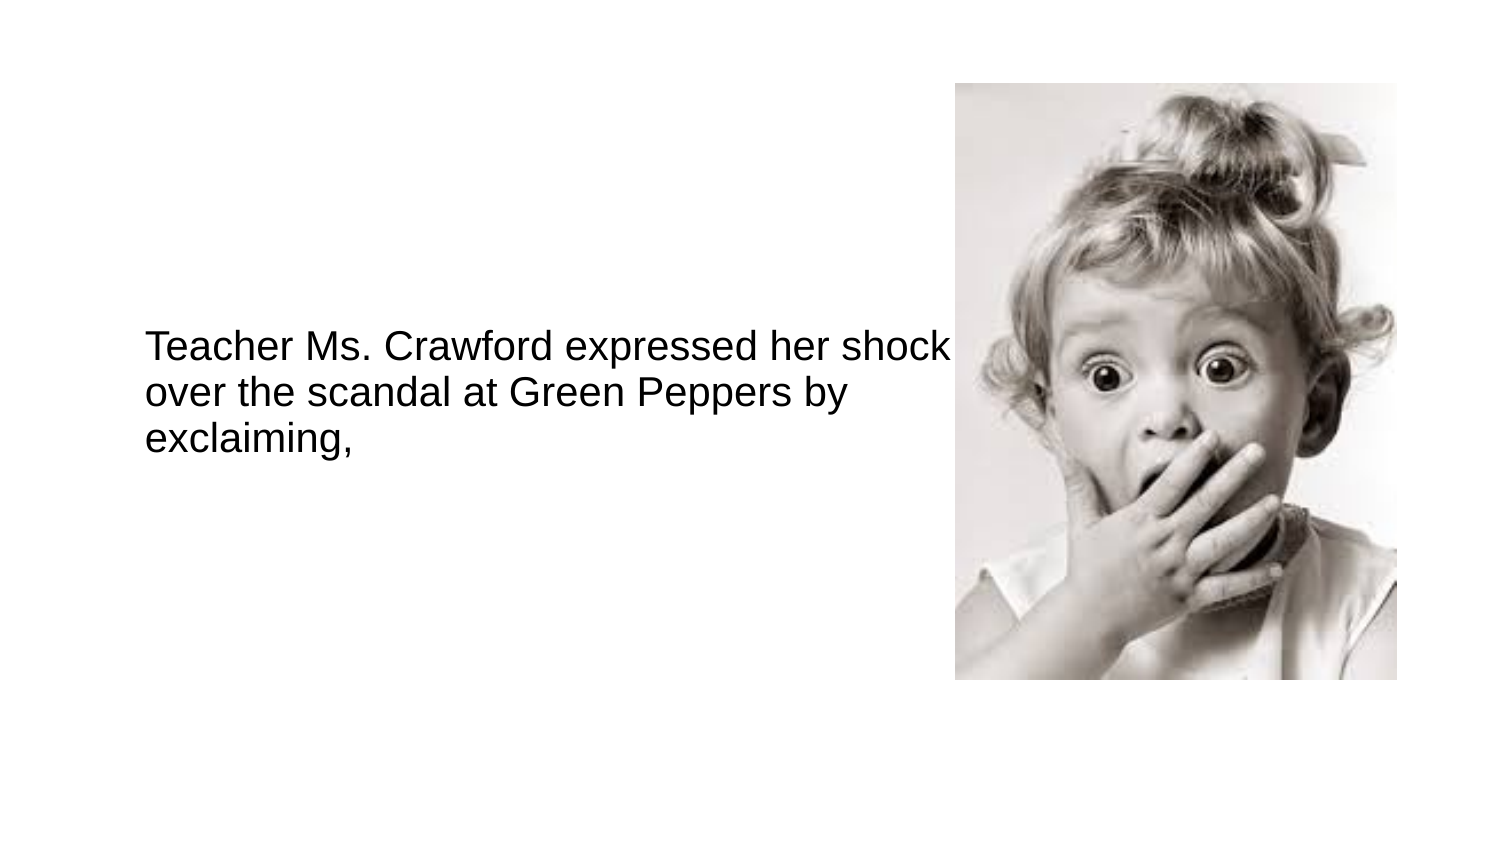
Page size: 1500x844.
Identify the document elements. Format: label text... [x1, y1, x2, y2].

picture [955, 83, 1397, 680]
text_box Teacher Ms. Crawford expressed her shock over the scandal at Green Peppers by exclaiming, [129, 145, 950, 638]
